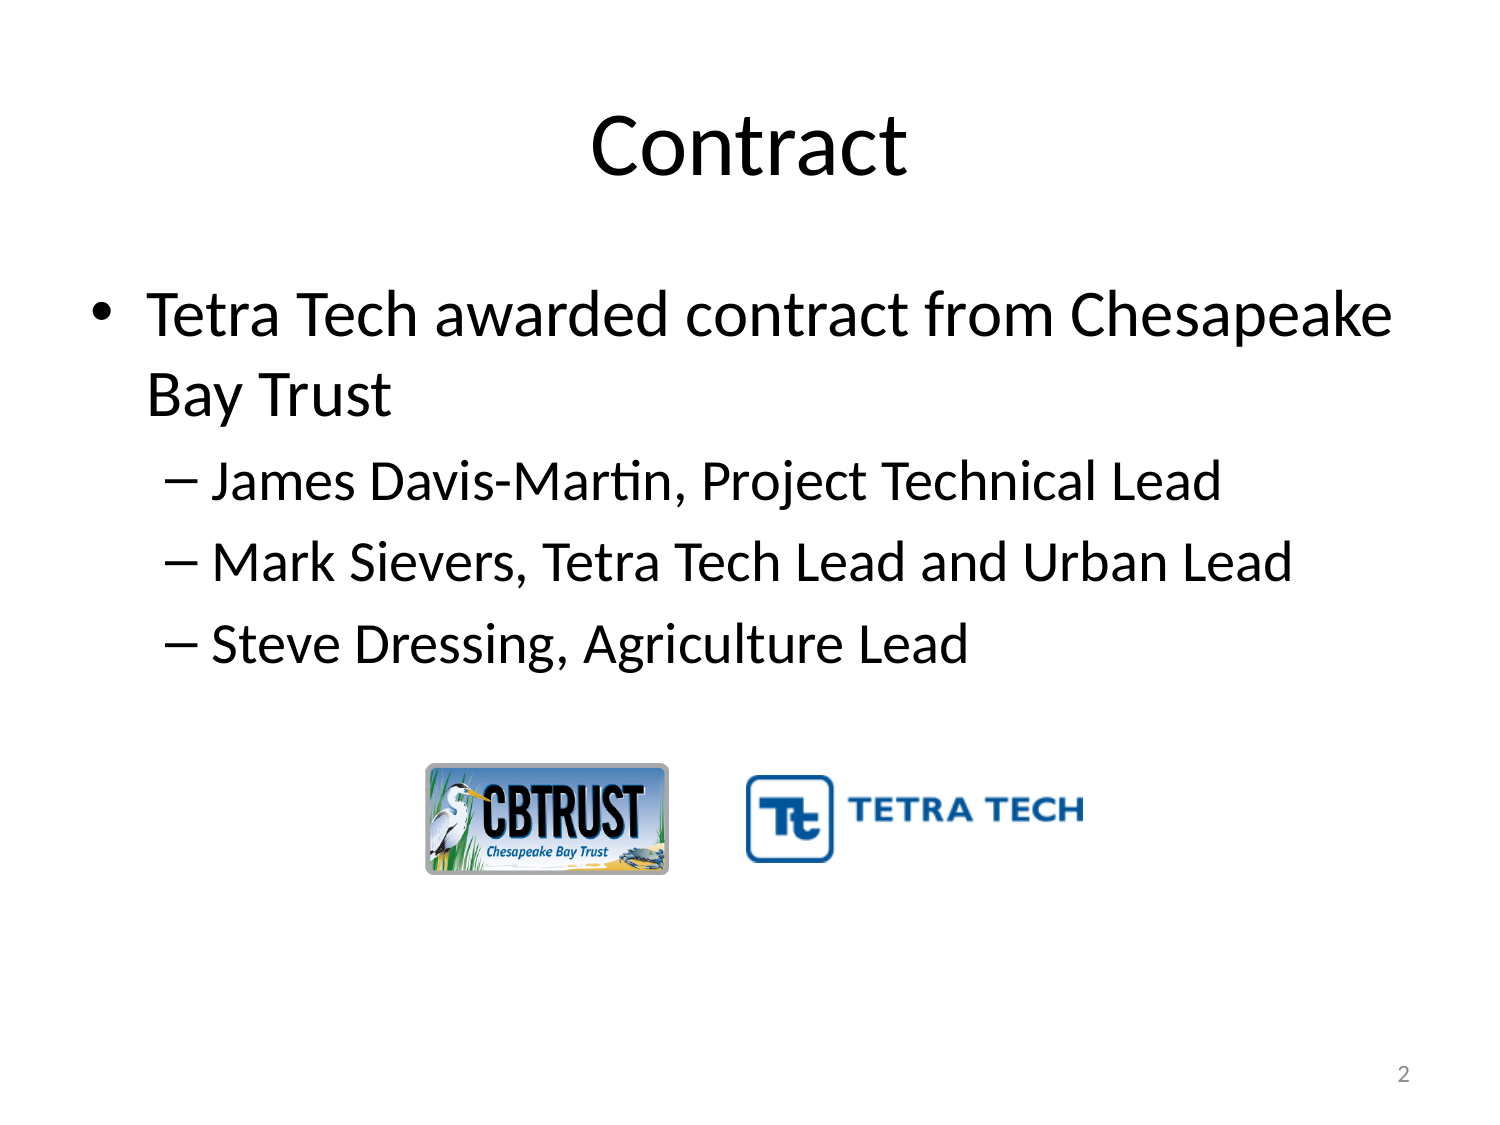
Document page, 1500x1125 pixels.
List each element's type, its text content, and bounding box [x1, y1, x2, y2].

picture [745, 774, 1083, 863]
list Tetra Tech awarded contract from Chesapeake Bay Trust James Davis-Martin, Project Technical Lead Mark Sievers, Tetra Tech Lead and Urban Lead Steve Dressing, Agriculture Lead [75, 262, 1425, 775]
title Contract [75, 45, 1425, 233]
picture [424, 763, 669, 875]
slide_number 2 [1074, 1042, 1425, 1103]
